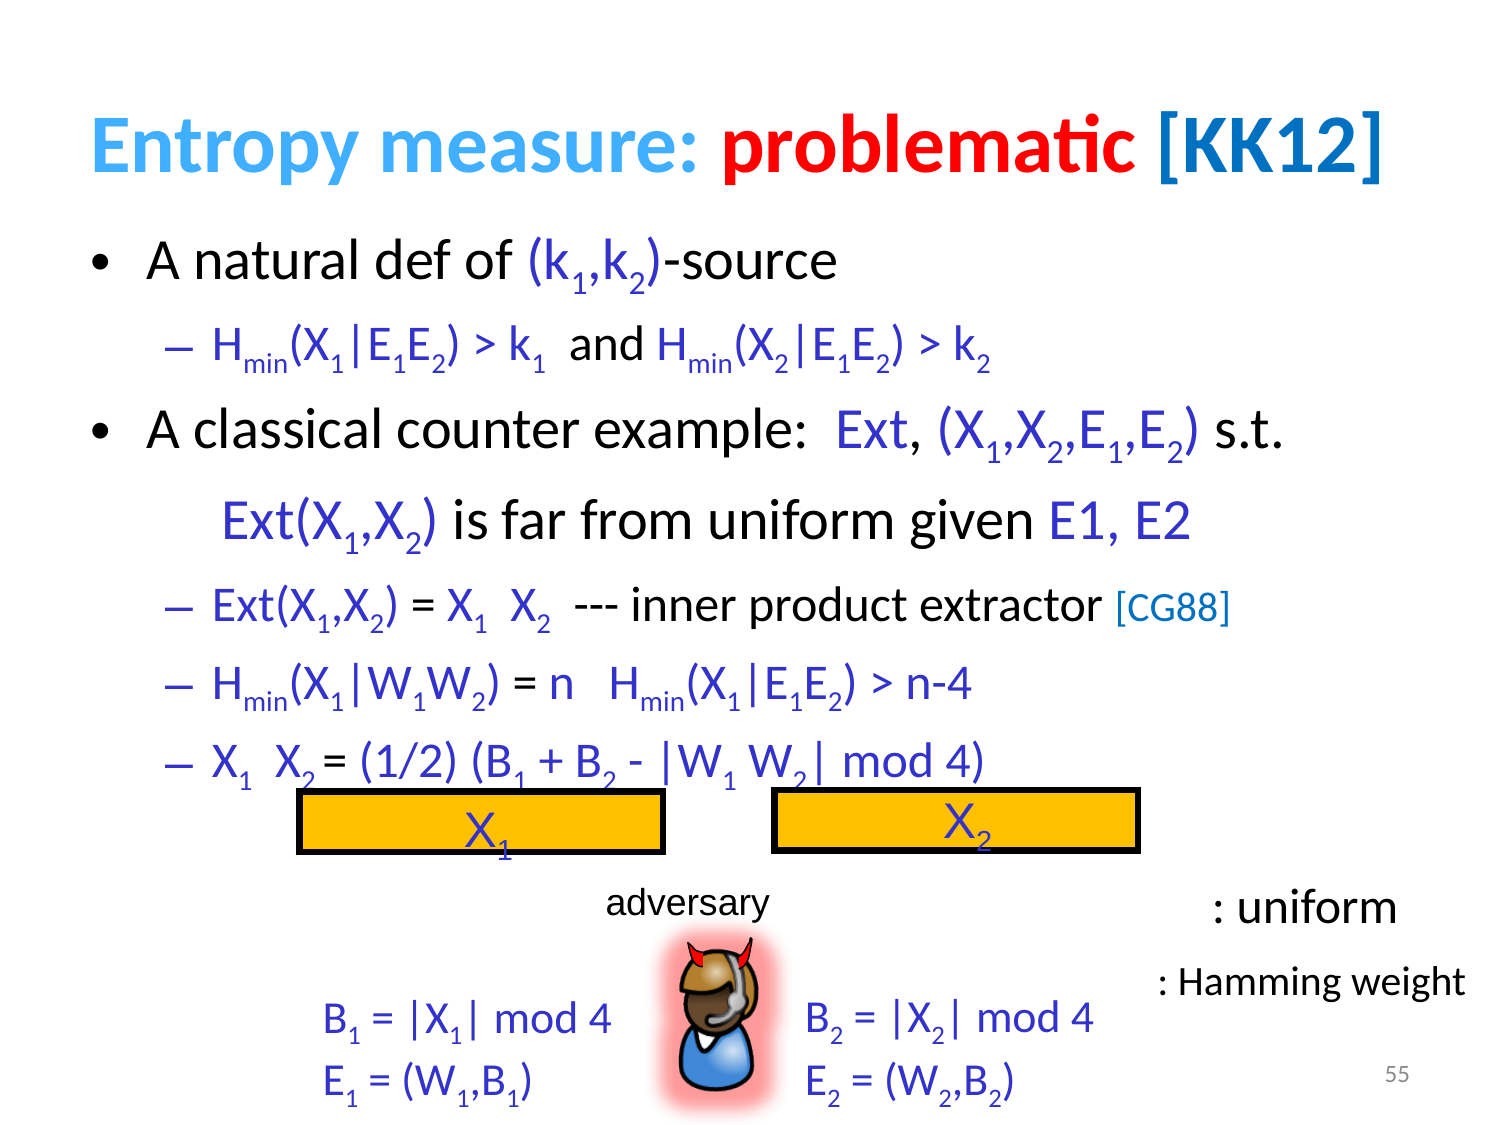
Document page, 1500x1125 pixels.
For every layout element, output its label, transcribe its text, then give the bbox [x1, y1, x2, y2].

text_box [528, 791, 663, 853]
text_box adversary [590, 870, 785, 930]
text_box [774, 789, 928, 851]
slide_number 55 [1074, 1042, 1425, 1103]
text_box X2 [928, 781, 1008, 865]
text_box [299, 791, 448, 853]
text_box [1008, 789, 1138, 851]
text_box X1 [448, 790, 528, 874]
title Entropy measure: problematic [KK12] [75, 45, 1425, 233]
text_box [649, 937, 789, 1093]
